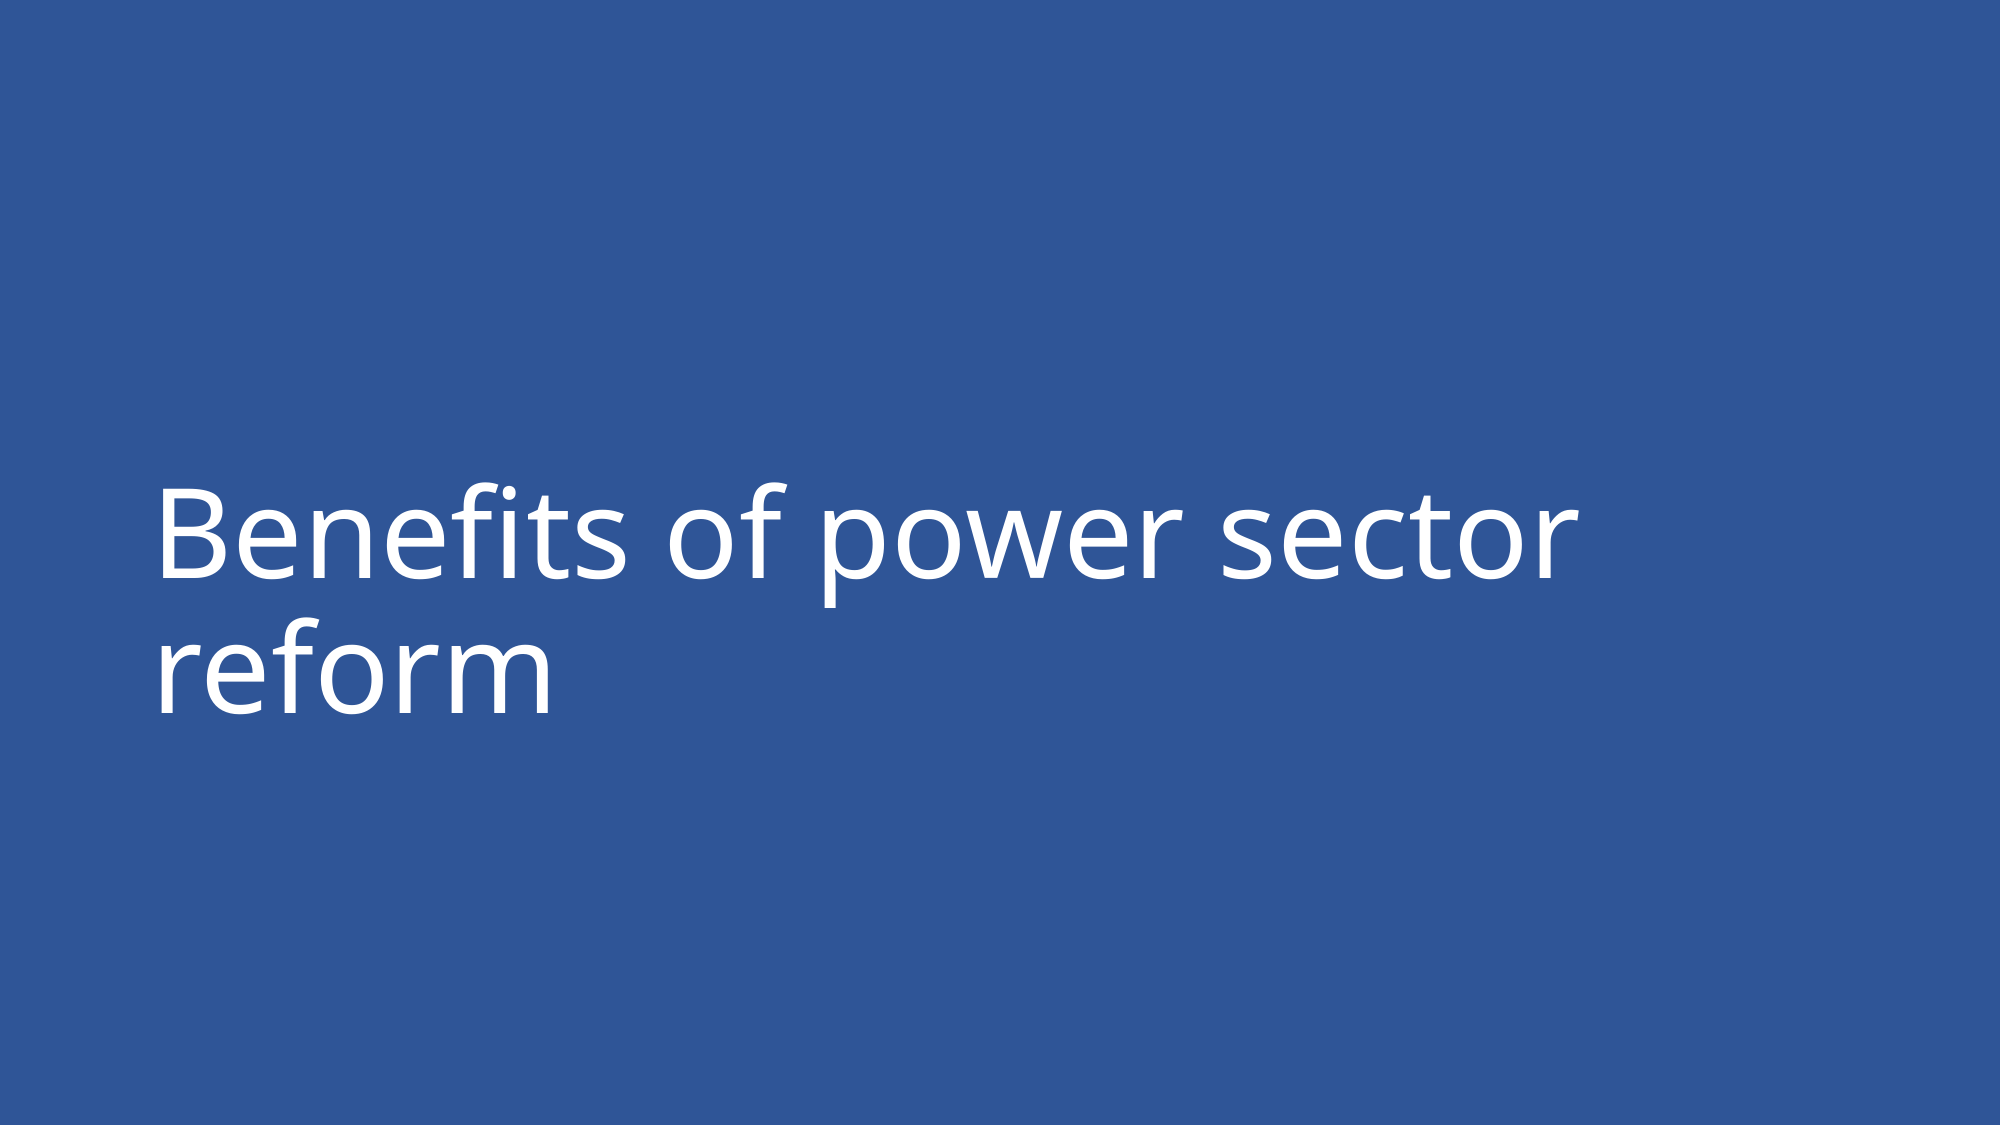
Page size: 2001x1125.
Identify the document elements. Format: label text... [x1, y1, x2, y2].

title Benefits of power sector reform [136, 280, 1862, 749]
